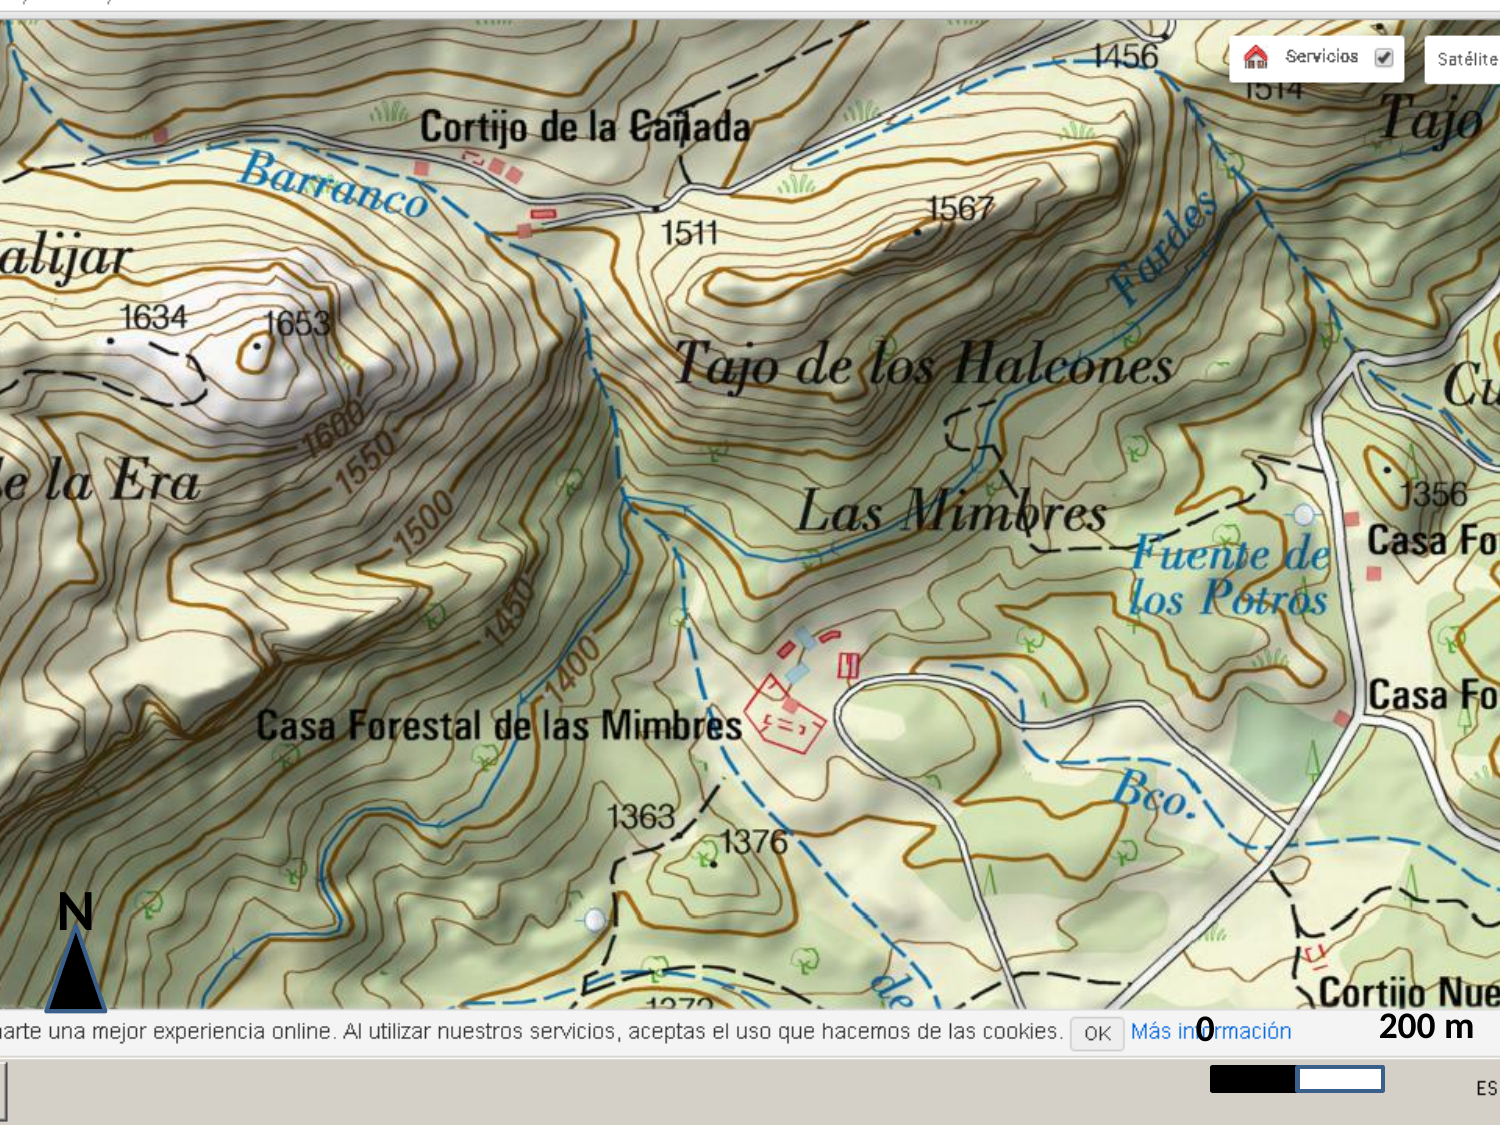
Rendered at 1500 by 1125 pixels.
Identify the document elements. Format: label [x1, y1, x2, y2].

picture [0, 0, 1500, 1125]
text_box [40, 864, 111, 1012]
text_box [1185, 993, 1491, 1109]
